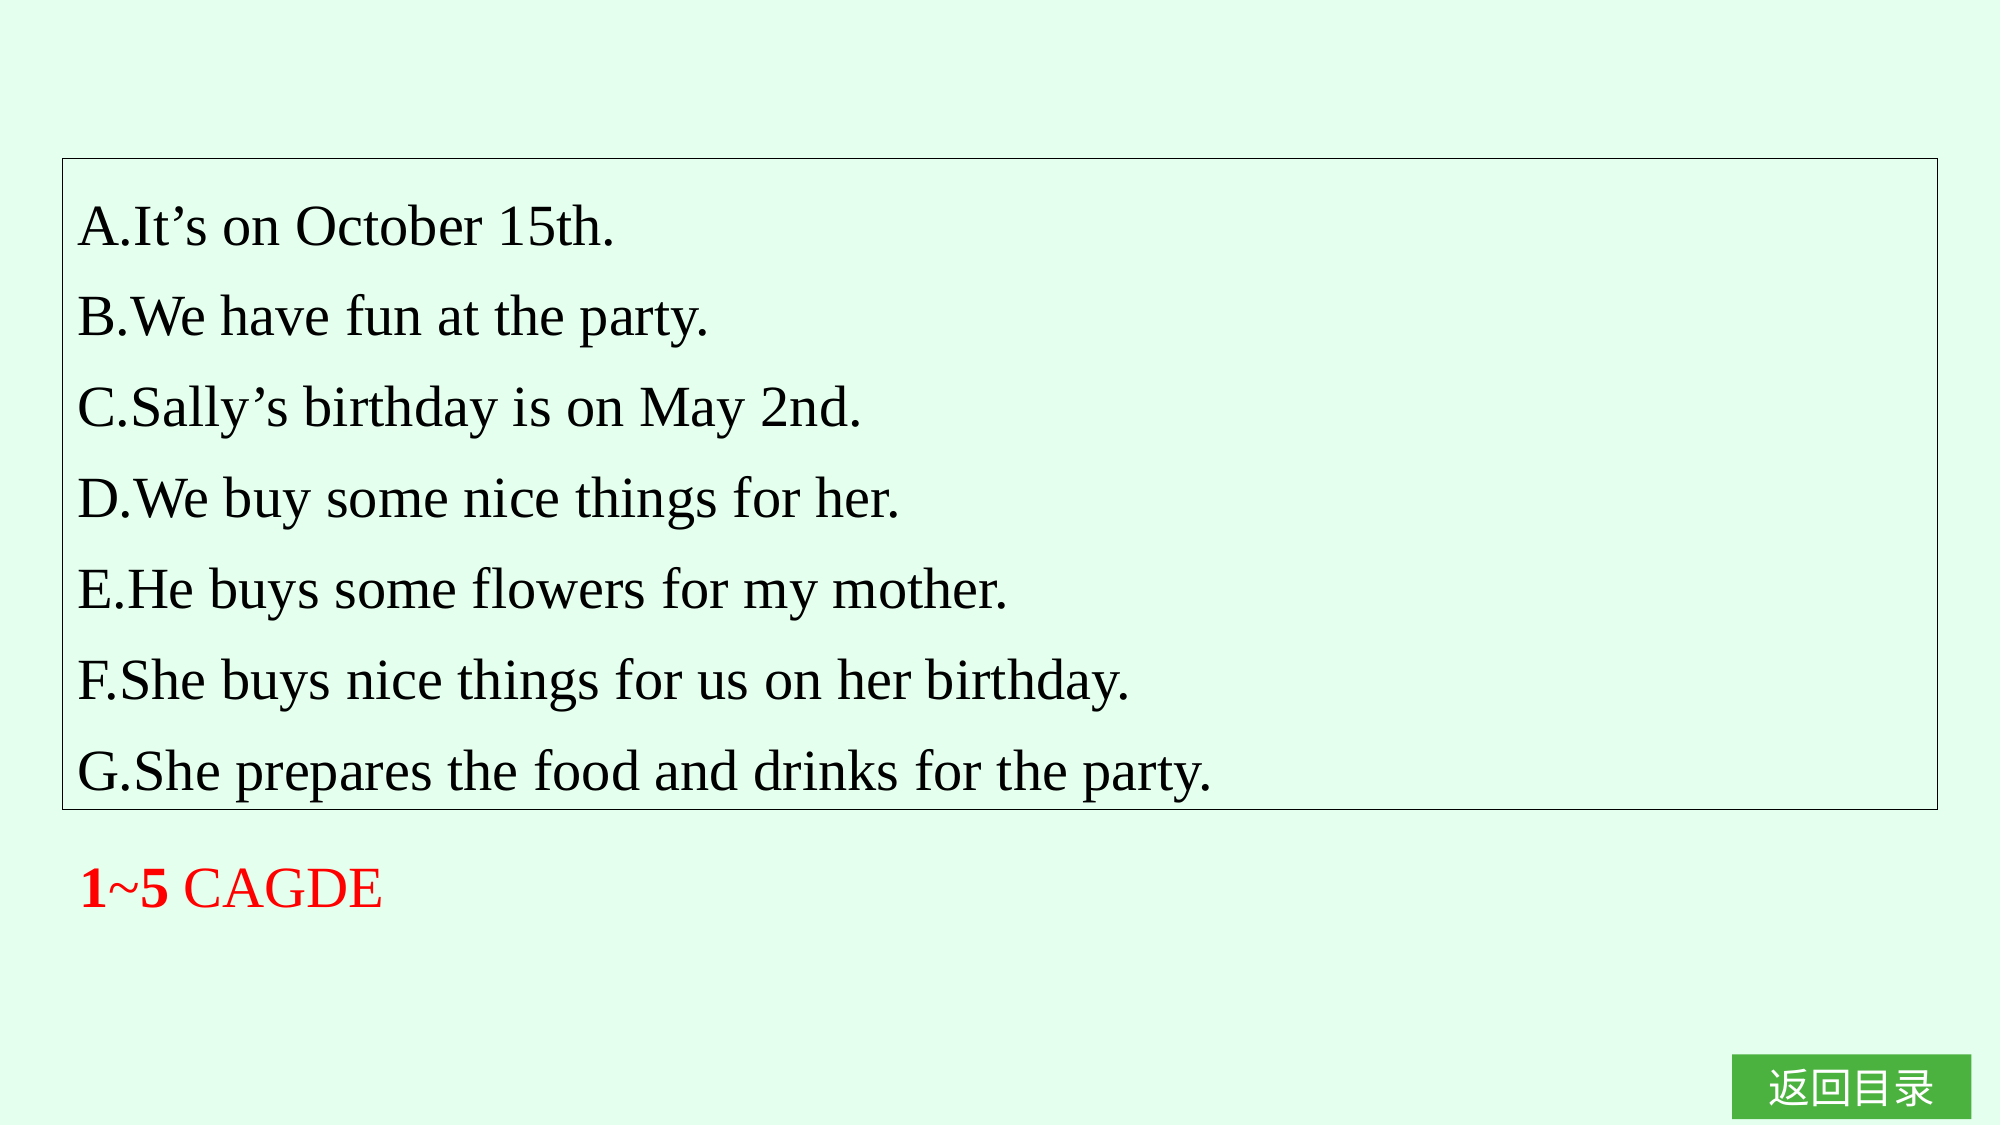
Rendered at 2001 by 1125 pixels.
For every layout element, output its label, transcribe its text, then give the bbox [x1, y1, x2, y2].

text_box 1~5 CAGDE [64, 820, 414, 926]
text_box A.It’s on October 15th. B.We have fun at the party. C.Sally’s birthday is on May 2nd. D.We buy some nice things for her. E.He buys some flowers for my mother. F.She buys nice things for us on her birthday. G.She prepares the food and drinks for the party. [62, 158, 1938, 810]
